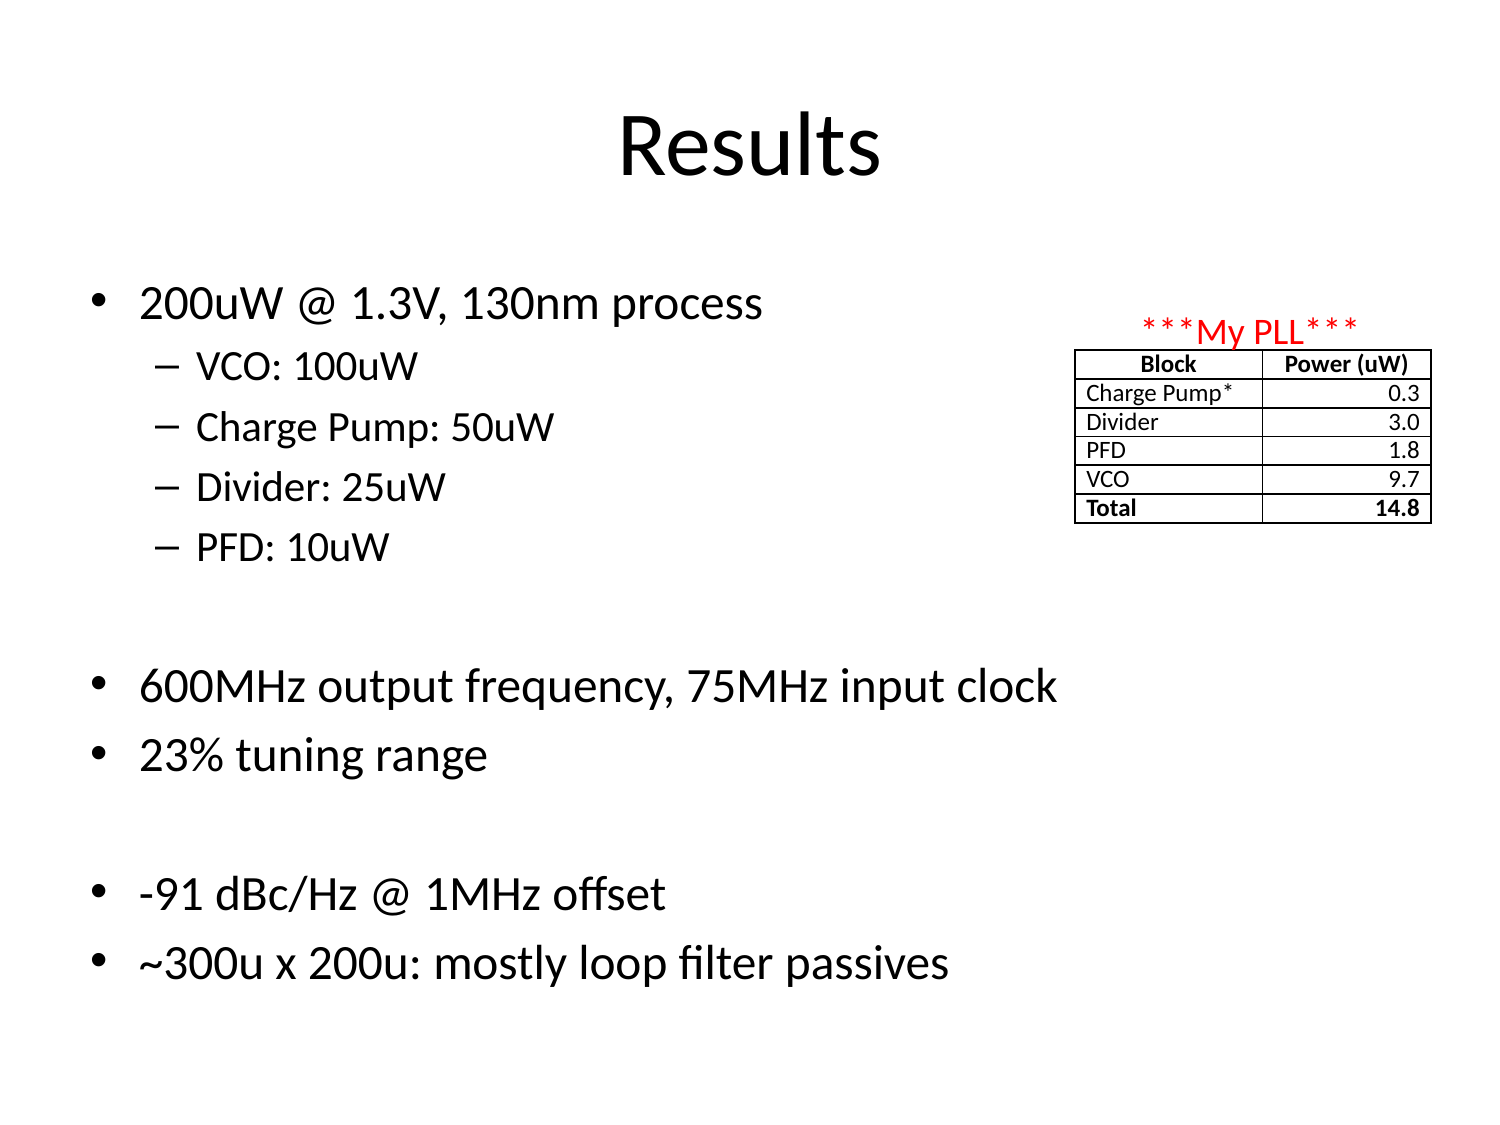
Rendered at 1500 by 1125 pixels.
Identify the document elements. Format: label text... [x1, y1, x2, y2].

list 200uW @ 1.3V, 130nm process VCO: 100uW Charge Pump: 50uW Divider: 25uW PFD: 10uW 600MHz output frequency, 75MHz input clock 23% tuning range -91 dBc/Hz @ 1MHz offset ~300u x 200u: mostly loop filter passives [75, 262, 1425, 1005]
title Results [75, 45, 1425, 233]
table_header Power (uW) [1263, 351, 1430, 378]
table_cell 9.7 [1263, 466, 1430, 493]
table_cell Total [1076, 495, 1262, 522]
table_cell Divider [1076, 409, 1262, 436]
table_cell VCO [1076, 466, 1262, 493]
table_header Block [1076, 351, 1262, 378]
table_cell PFD [1076, 437, 1262, 464]
text_box ***My PLL*** [1125, 299, 1388, 360]
table_cell 1.8 [1263, 437, 1430, 464]
table_cell 3.0 [1263, 409, 1430, 436]
table_cell 14.8 [1263, 495, 1430, 522]
table_cell Charge Pump* [1076, 380, 1262, 407]
table_cell 0.3 [1263, 380, 1430, 407]
